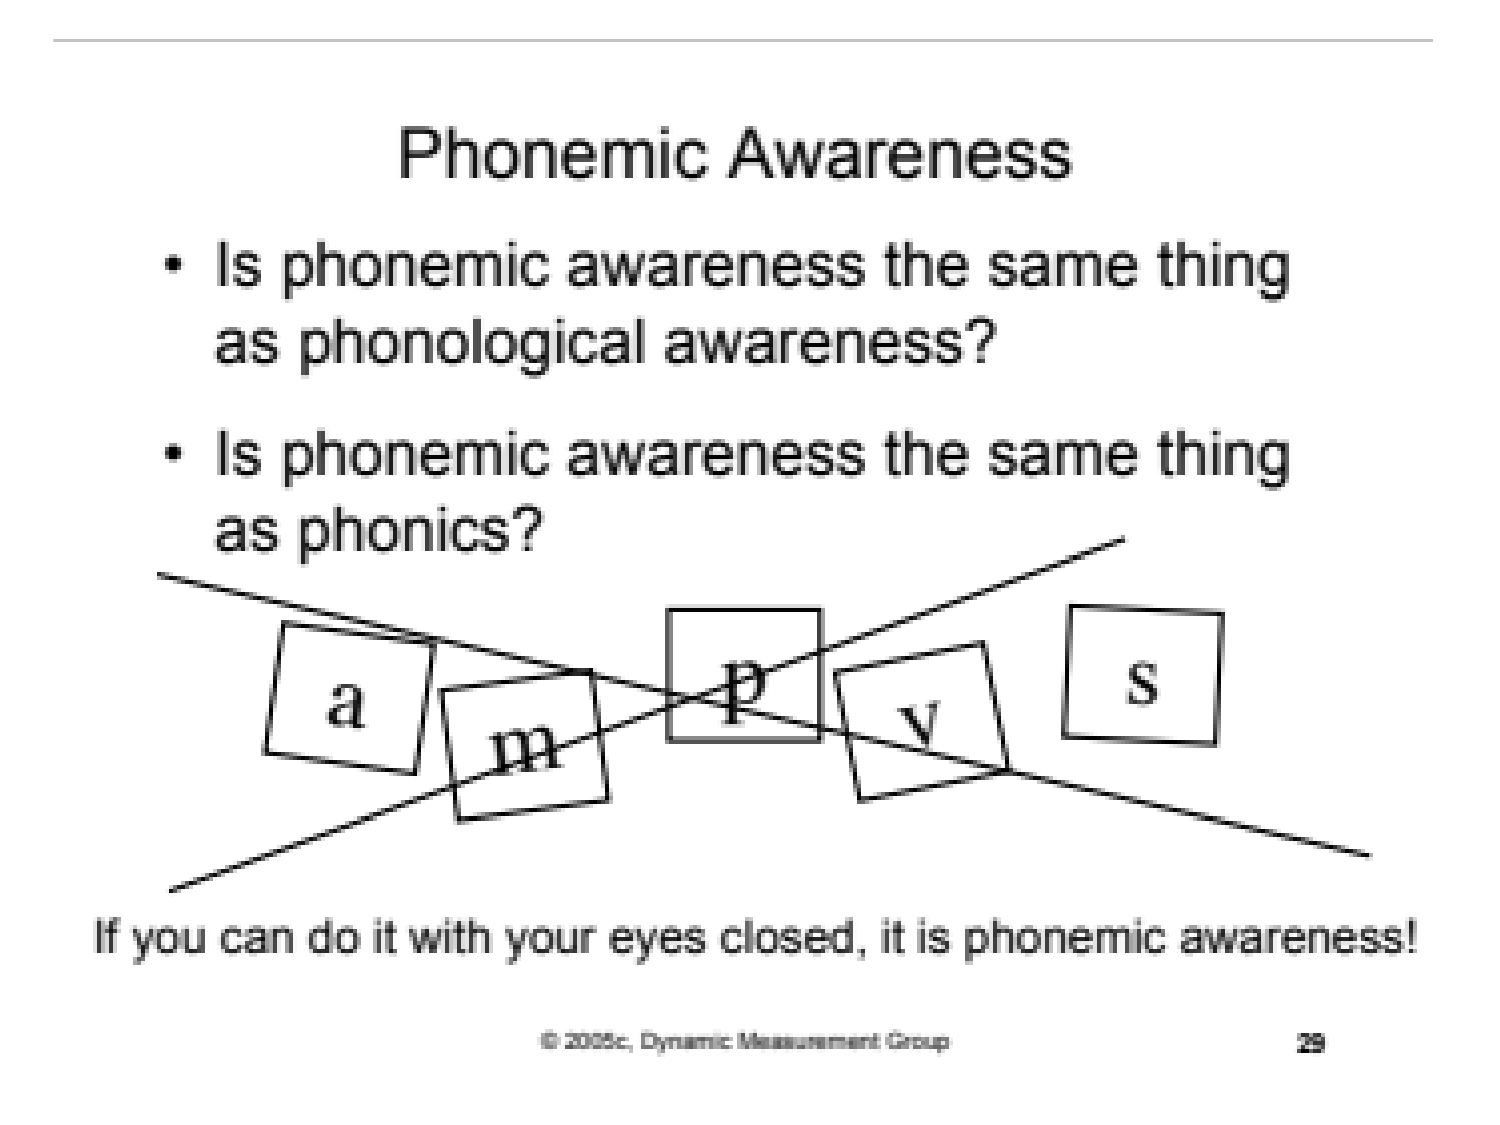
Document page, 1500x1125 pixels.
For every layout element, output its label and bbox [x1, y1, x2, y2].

picture [53, 38, 1434, 1074]
